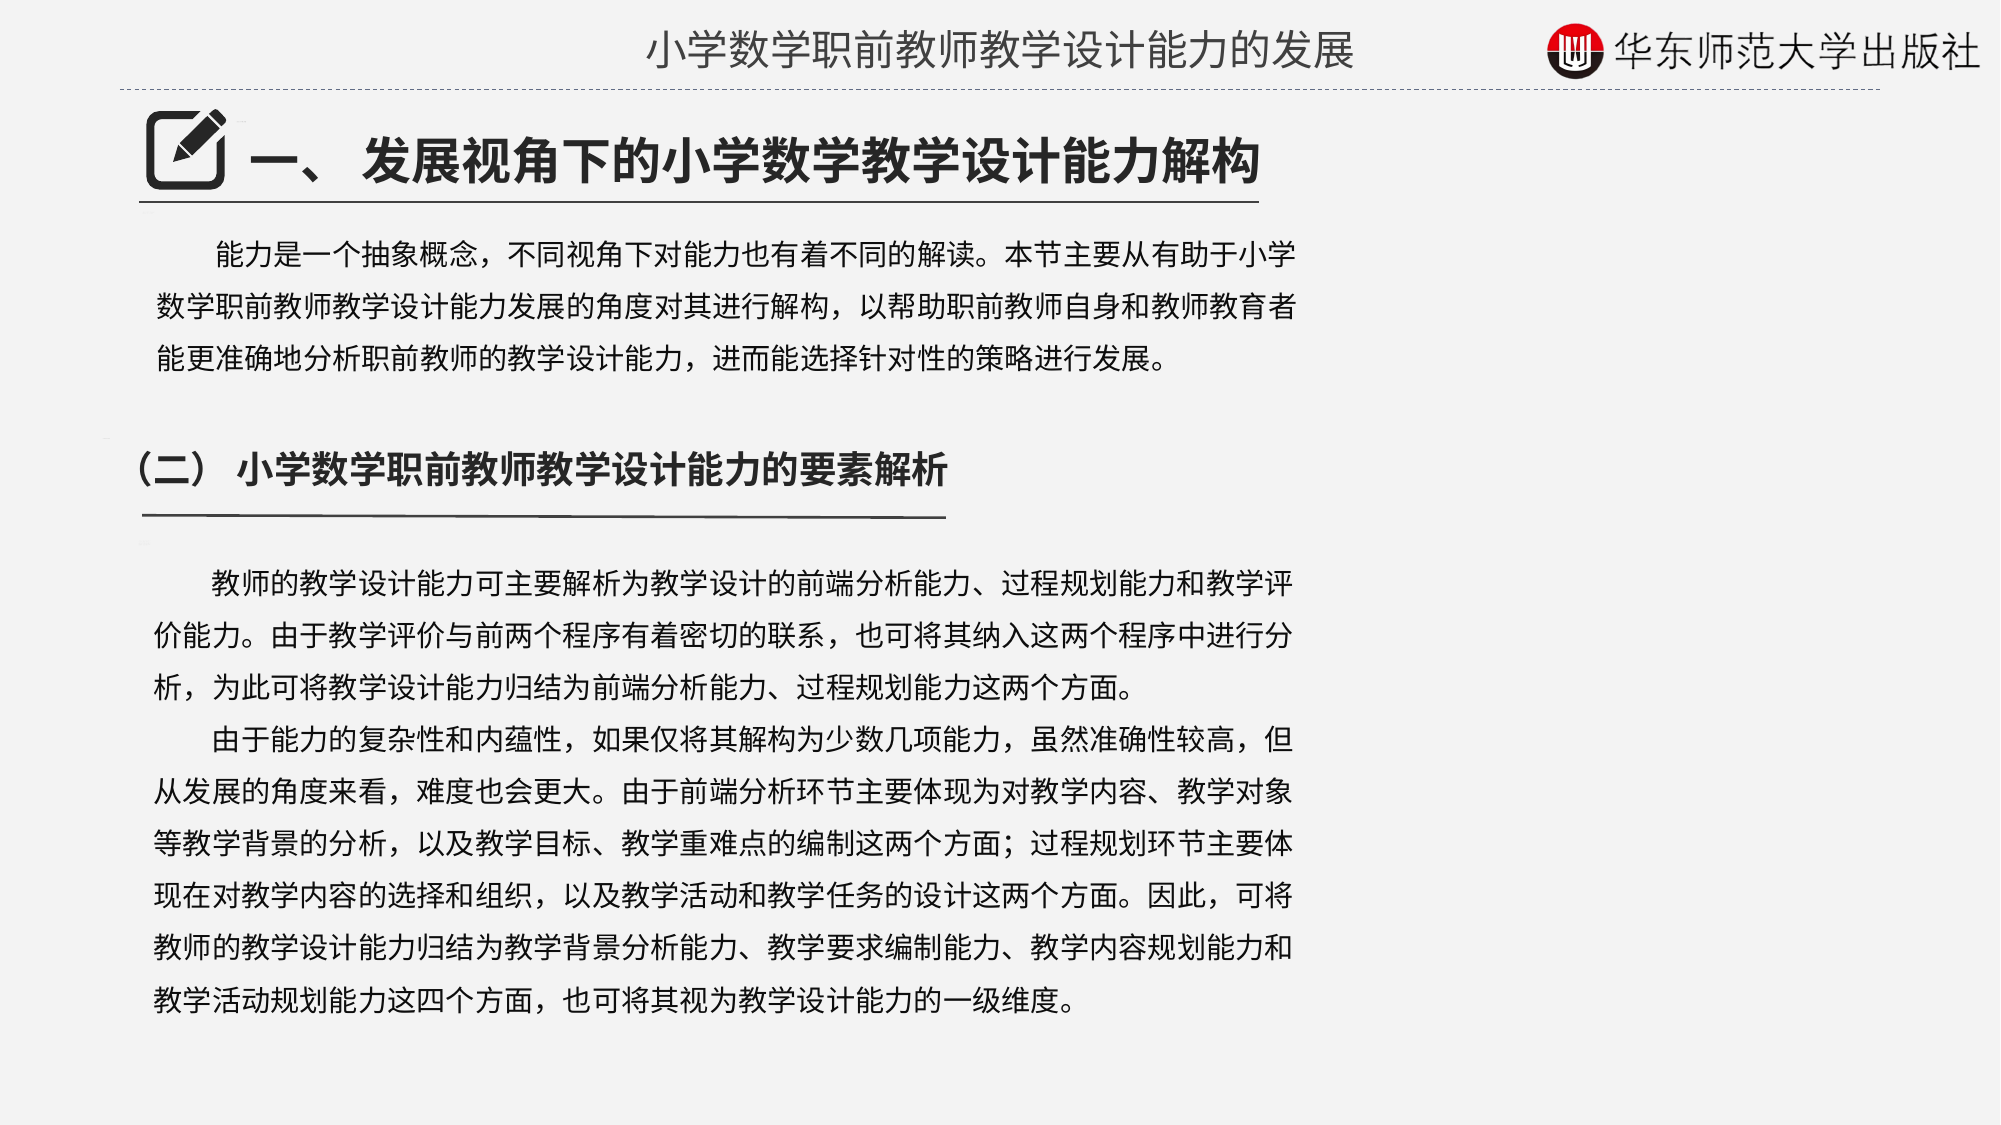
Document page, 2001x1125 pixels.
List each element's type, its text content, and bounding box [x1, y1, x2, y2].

text_box [146, 111, 225, 190]
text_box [1536, 13, 1989, 83]
text_box 小学数学职前教师教学设计能力的发展 [619, 23, 1381, 74]
text_box （二） 小学数学职前教师教学设计能力的要素解析 [101, 438, 1124, 498]
text_box 教师的教学设计能力可主要解析为教学设计的前端分析能力、过程规划能力和教学评价能力。由于教学评价与前两个程序有着密切的联系，也可将其纳入这两个程序中进行分析，为此可将教学设计能力归结为前端分析能力、过程规划能力这两个方面。 由于能力的复杂性和内蕴性，如果仅将其解构为少数几项能力，虽然准确性较高，但从发展的角度来看，难度也会更大。由于前端分析环节主要体现为对教学内容、教学对象等教学背景的分析，以及教学目标、教学重难点的编制这两个方面；过程规划环节主要体现在对教学内容的选择和组织，以及教学活动和教学任务的设计这两个方面。因此，可将教师的教学设计能力归结为教学背景分析能力、教学要求编制能力、教学内容规划能力和教学活动规划能力这四个方面，也可将其视为教学设计能力的一级维度。 [138, 540, 1320, 1025]
text_box 一、 发展视角下的小学数学教学设计能力解构 [235, 121, 1292, 197]
text_box 能力是一个抽象概念，不同视角下对能力也有着不同的解读。本节主要从有助于小学数学职前教师教学设计能力发展的角度对其进行解构，以帮助职前教师自身和教师教育者能更准确地分析职前教师的教学设计能力，进而能选择针对性的策略进行发展。 [142, 212, 1320, 383]
text_box [208, 109, 227, 127]
